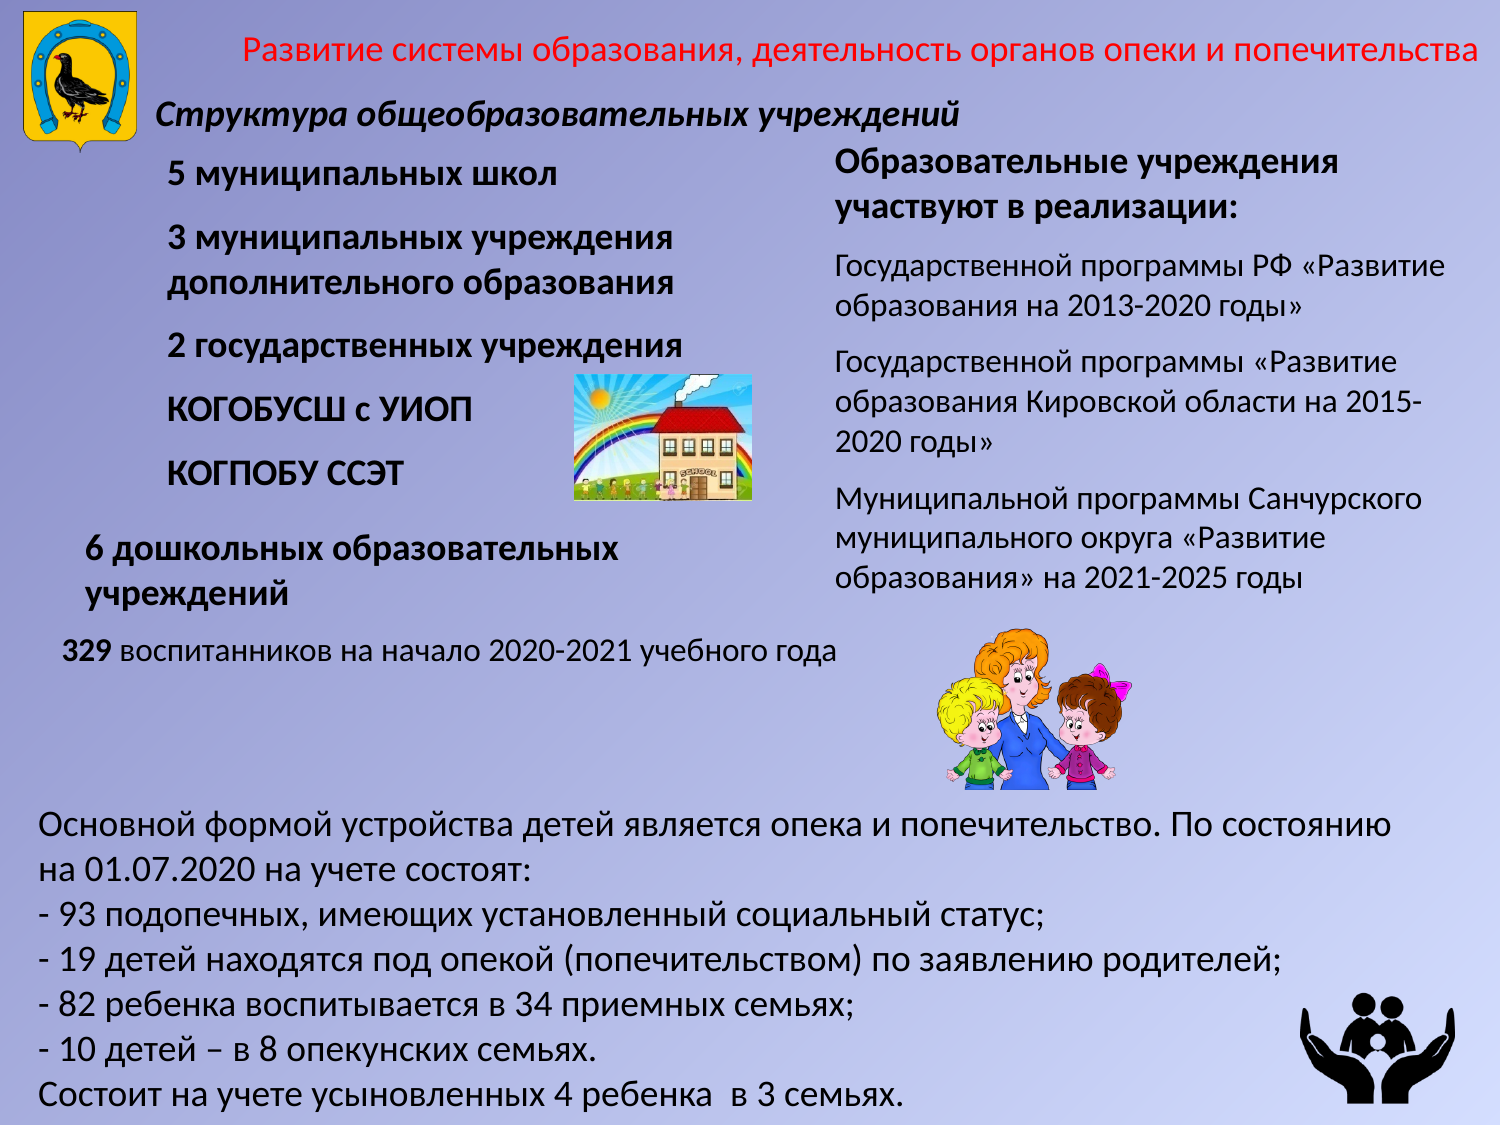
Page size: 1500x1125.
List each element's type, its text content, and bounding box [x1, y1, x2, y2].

text_box 5 муниципальных школ 3 муниципальных учреждения дополнительного образования 2 государственных учреждения КОГОБУСШ с УИОП КОГПОБУ ССЭТ [152, 140, 809, 515]
text_box Образовательные учреждения участвуют в реализации: Государственной программы РФ «Развитие образования на 2013-2020 годы» Государственной программы «Развитие образования Кировской области на 2015-2020 годы» Муниципальной программы Санчурского муниципального округа «Развитие образования» на 2021-2025 годы [820, 128, 1500, 603]
text_box Основной формой устройства детей является опека и попечительство. По состоянию на 01.07.2020 на учете состоят: - 93 подопечных, имеющих установленный социальный статус; - 19 детей находятся под опекой (попечительством) по заявлению родителей; - 82 ребенка воспитывается в 34 приемных семьях; - 10 детей – в 8 опекунских семьях. Состоит на учете усыновленных 4 ребенка в 3 семьях. [23, 791, 1418, 1122]
text_box 6 дошкольных образовательных учреждений [70, 515, 815, 621]
picture [913, 620, 1149, 790]
text_box Структура общеобразовательных учреждений [142, 81, 1393, 142]
picture [573, 374, 752, 502]
title Развитие системы образования, деятельность органов опеки и попечительства [222, 0, 1500, 94]
picture [1300, 971, 1455, 1125]
picture [23, 11, 137, 153]
text_box 329 воспитанников на начало 2020-2021 учебного года [46, 621, 911, 676]
